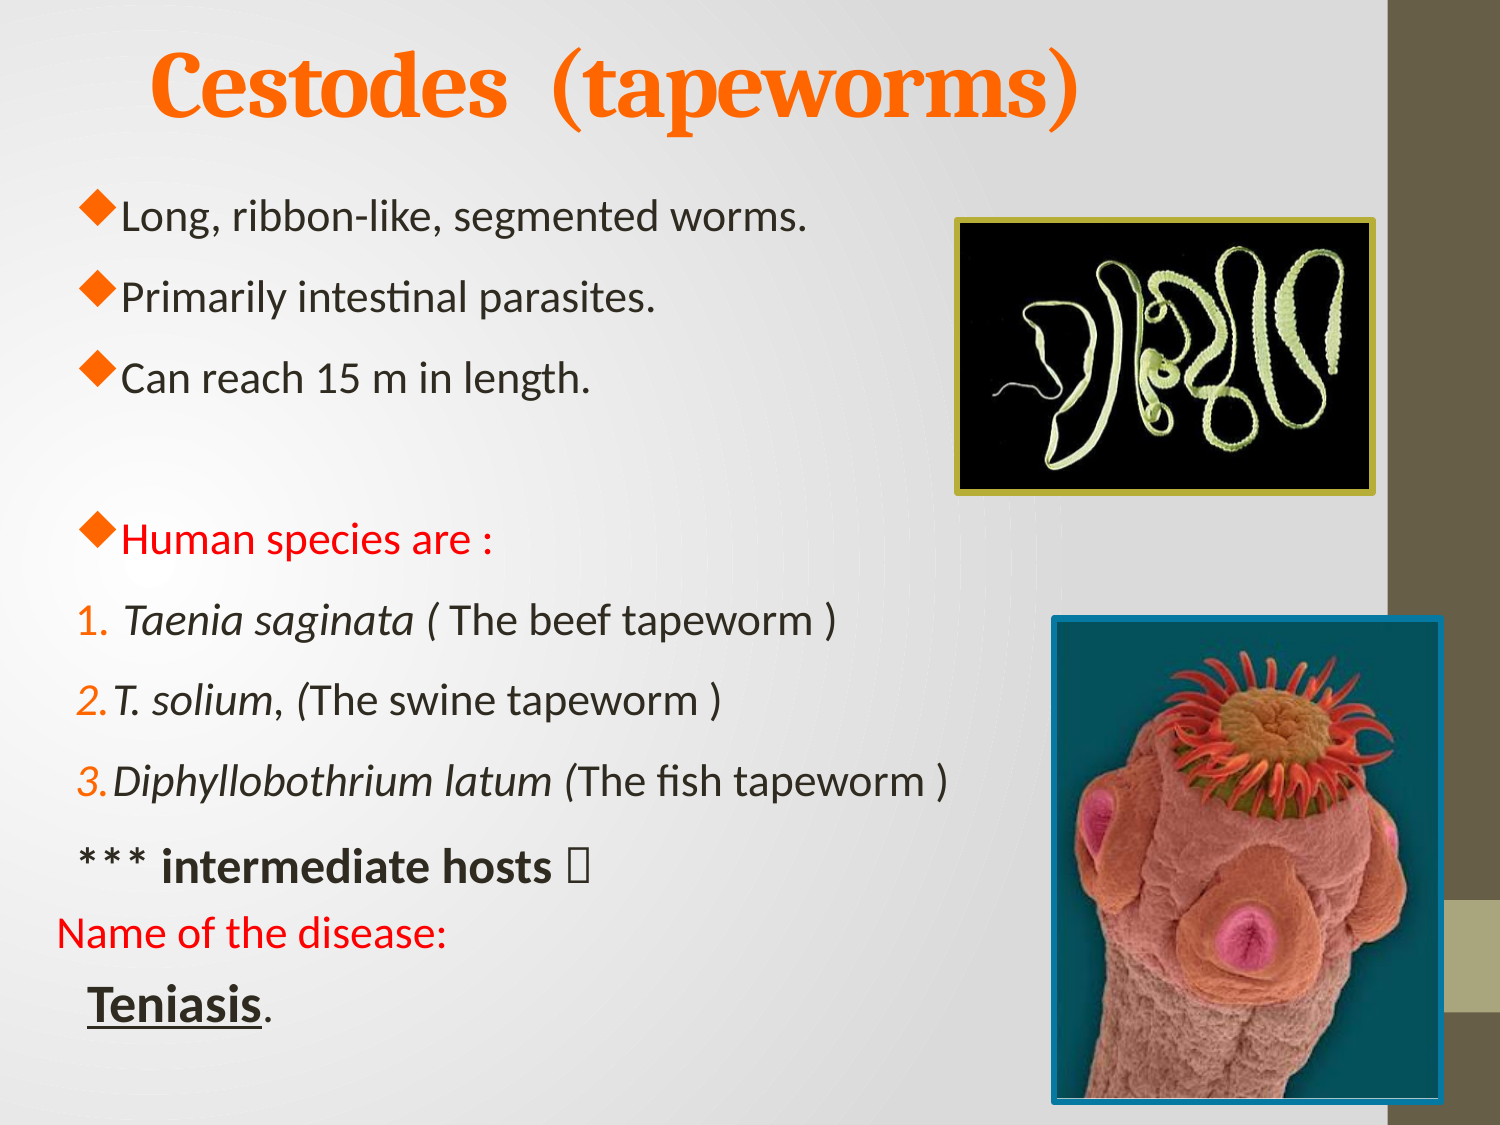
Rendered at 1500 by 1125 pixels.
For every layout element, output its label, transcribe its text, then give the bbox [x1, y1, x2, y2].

picture [1058, 623, 1437, 1098]
title Cestodes (tapeworms) [135, 30, 1370, 128]
picture [959, 222, 1370, 490]
list Long, ribbon-like, segmented worms. Primarily intestinal parasites. Can reach 15 m in length. Human species are : Taenia saginata ( The beef tapeworm ) T. solium, (The swine tapeworm ) Diphyllobothrium latum (The fish tapeworm ) *** intermediate hosts  Name of the disease: Teniasis. [41, 162, 1034, 1094]
